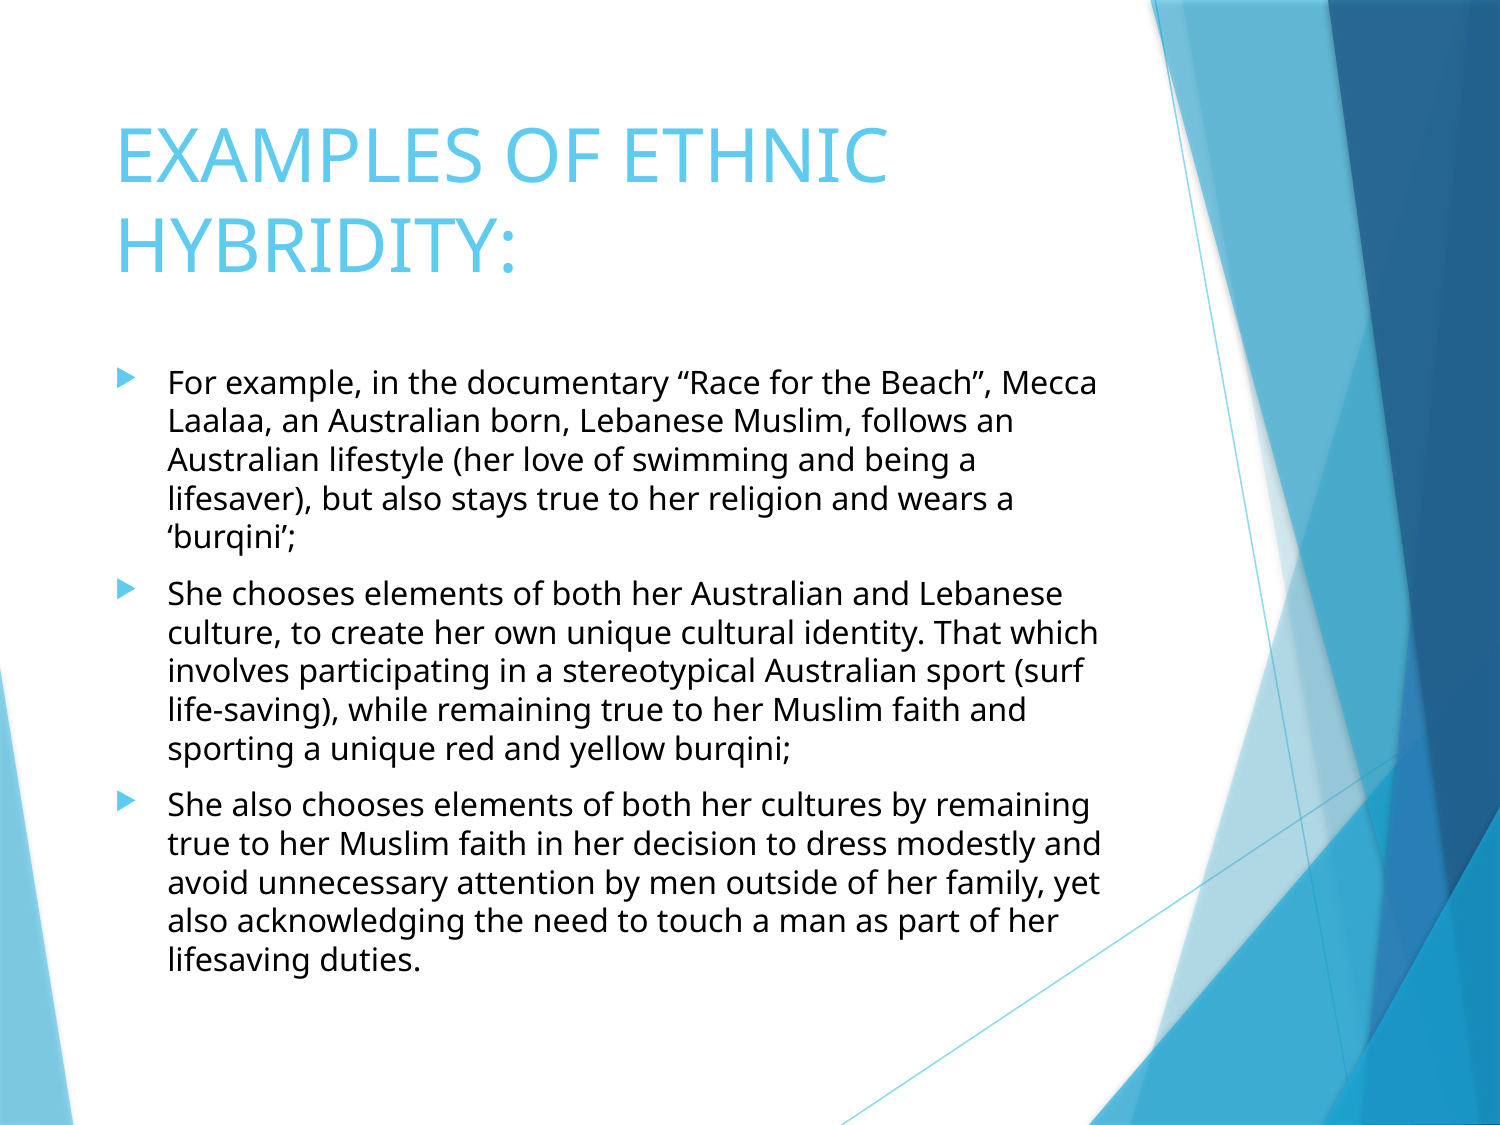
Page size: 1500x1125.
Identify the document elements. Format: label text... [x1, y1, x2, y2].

title EXAMPLES OF ETHNIC HYBRIDITY: [99, 99, 1142, 317]
list For example, in the documentary “Race for the Beach”, Mecca Laalaa, an Australian born, Lebanese Muslim, follows an Australian lifestyle (her love of swimming and being a lifesaver), but also stays true to her religion and wears a ‘burqini’; She chooses elements of both her Australian and Lebanese culture, to create her own unique cultural identity. That which involves participating in a stereotypical Australian sport (surf life-saving), while remaining true to her Muslim faith and sporting a unique red and yellow burqini; She also chooses elements of both her cultures by remaining true to her Muslim faith in her decision to dress modestly and avoid unnecessary attention by men outside of her family, yet also acknowledging the need to touch a man as part of her lifesaving duties. [99, 354, 1142, 992]
